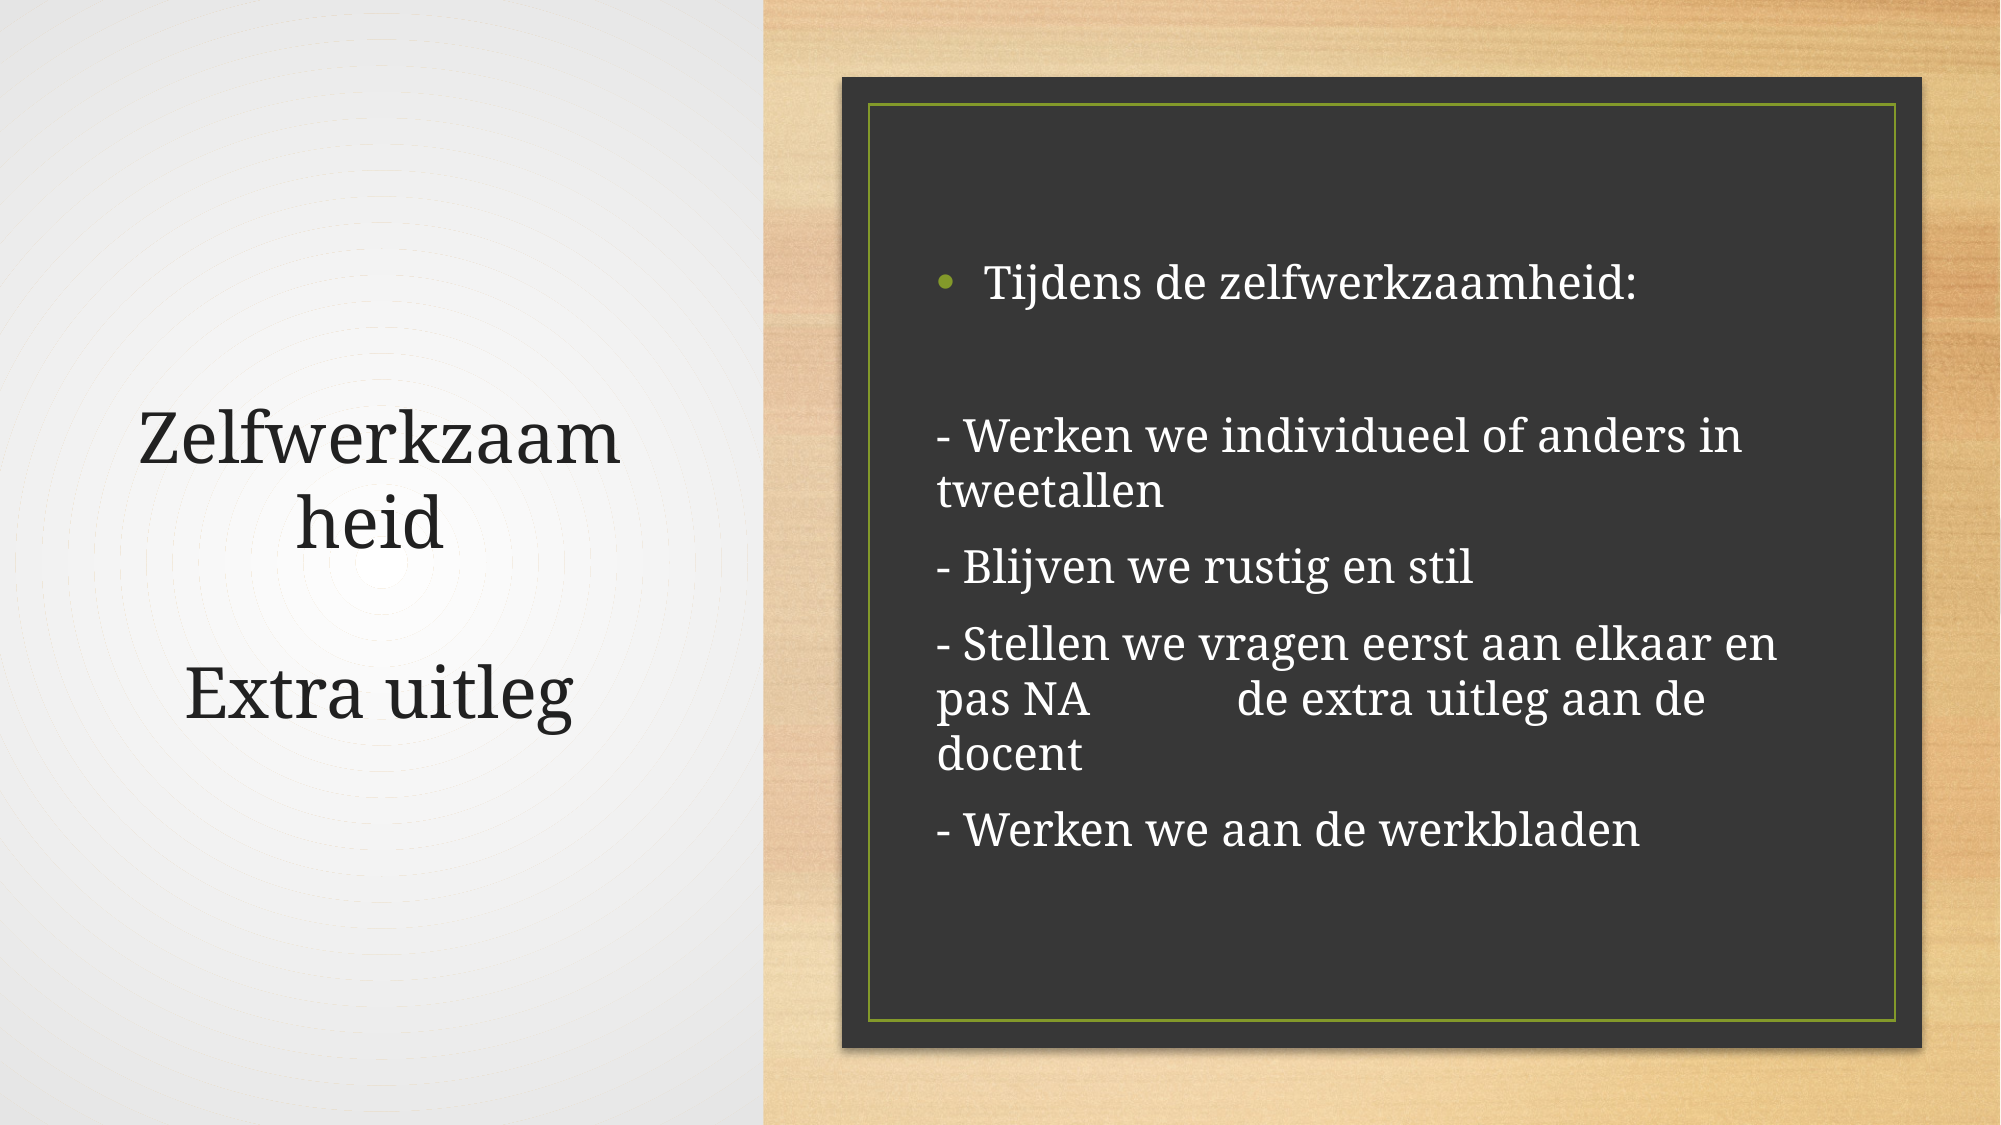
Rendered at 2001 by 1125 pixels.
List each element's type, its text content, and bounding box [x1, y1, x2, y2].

list Tijdens de zelfwerkzaamheid: - Werken we individueel of anders in tweetallen - Blijven we rustig en stil - Stellen we vragen eerst aan elkaar en pas NA de extra uitleg aan de docent - Werken we aan de werkbladen [921, 156, 1843, 953]
text_box [765, 0, 2000, 1125]
text_box [868, 103, 1896, 1021]
title Zelfwerkzaamheid Extra uitleg [105, 104, 656, 1021]
text_box [0, 0, 765, 1125]
text_box [841, 76, 1923, 1049]
